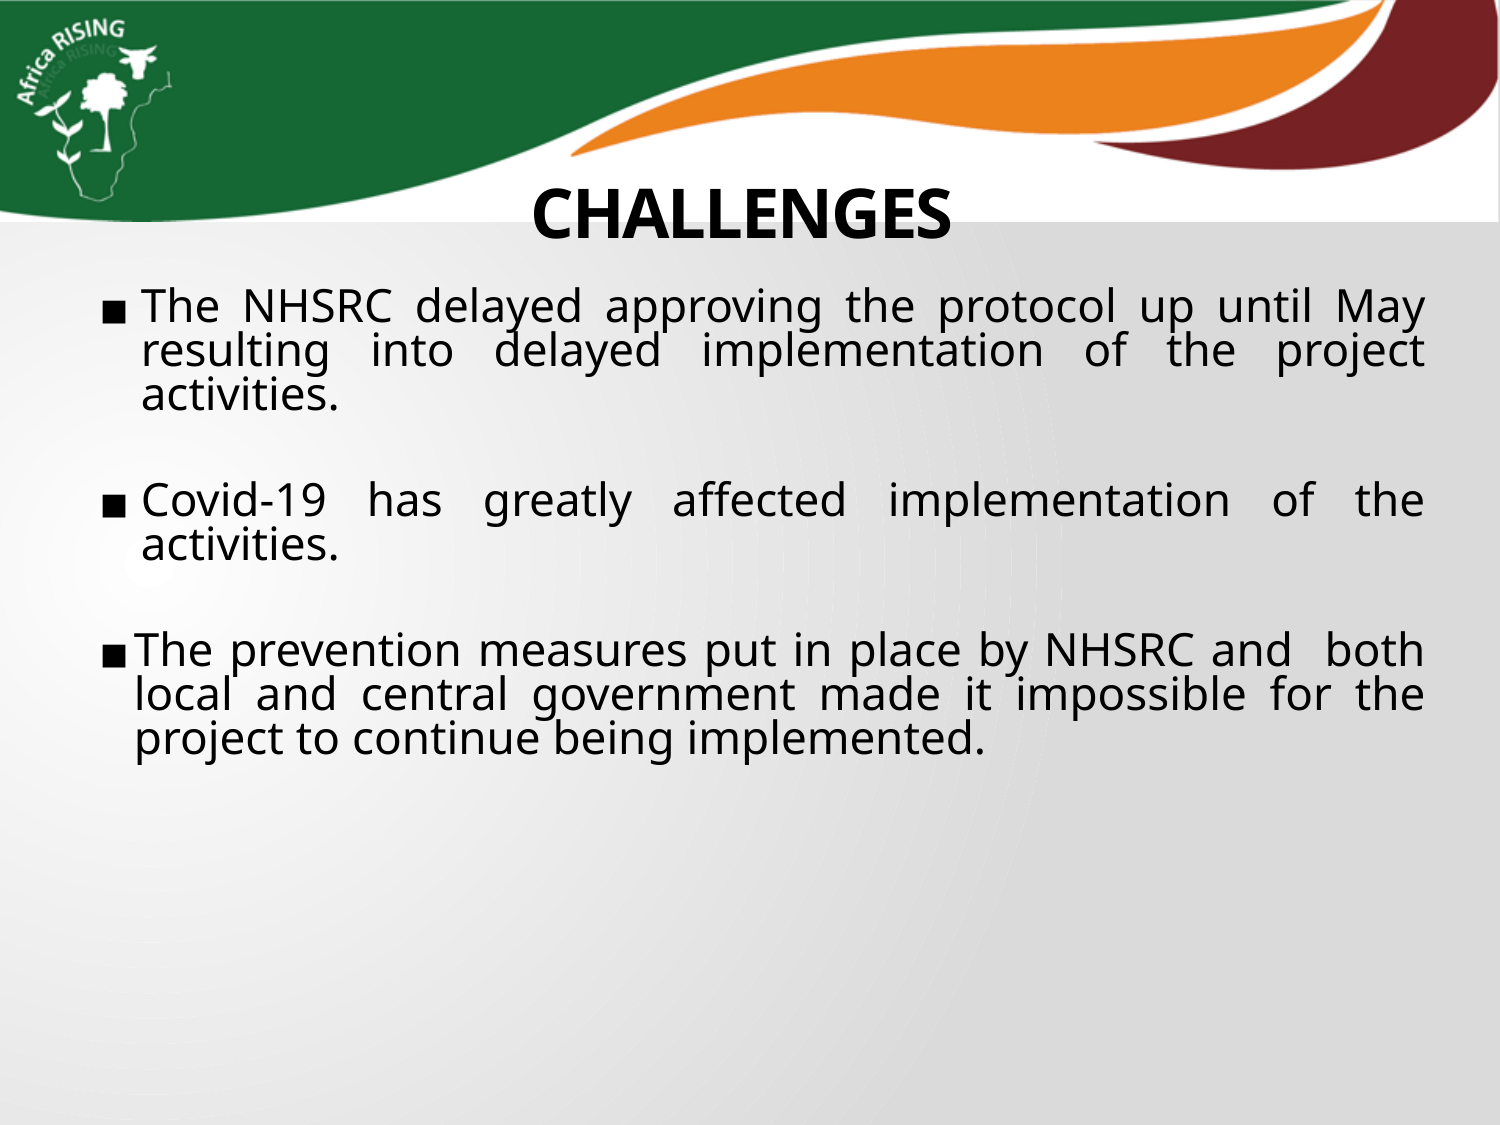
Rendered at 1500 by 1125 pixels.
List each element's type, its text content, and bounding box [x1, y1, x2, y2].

picture [0, 0, 1499, 222]
title CHALLENGES [67, 140, 1418, 282]
list The NHSRC delayed approving the protocol up until May resulting into delayed implementation of the project activities. Covid-19 has greatly affected implementation of the activities. The prevention measures put in place by NHSRC and both local and central government made it impossible for the project to continue being implemented. [87, 281, 1438, 910]
